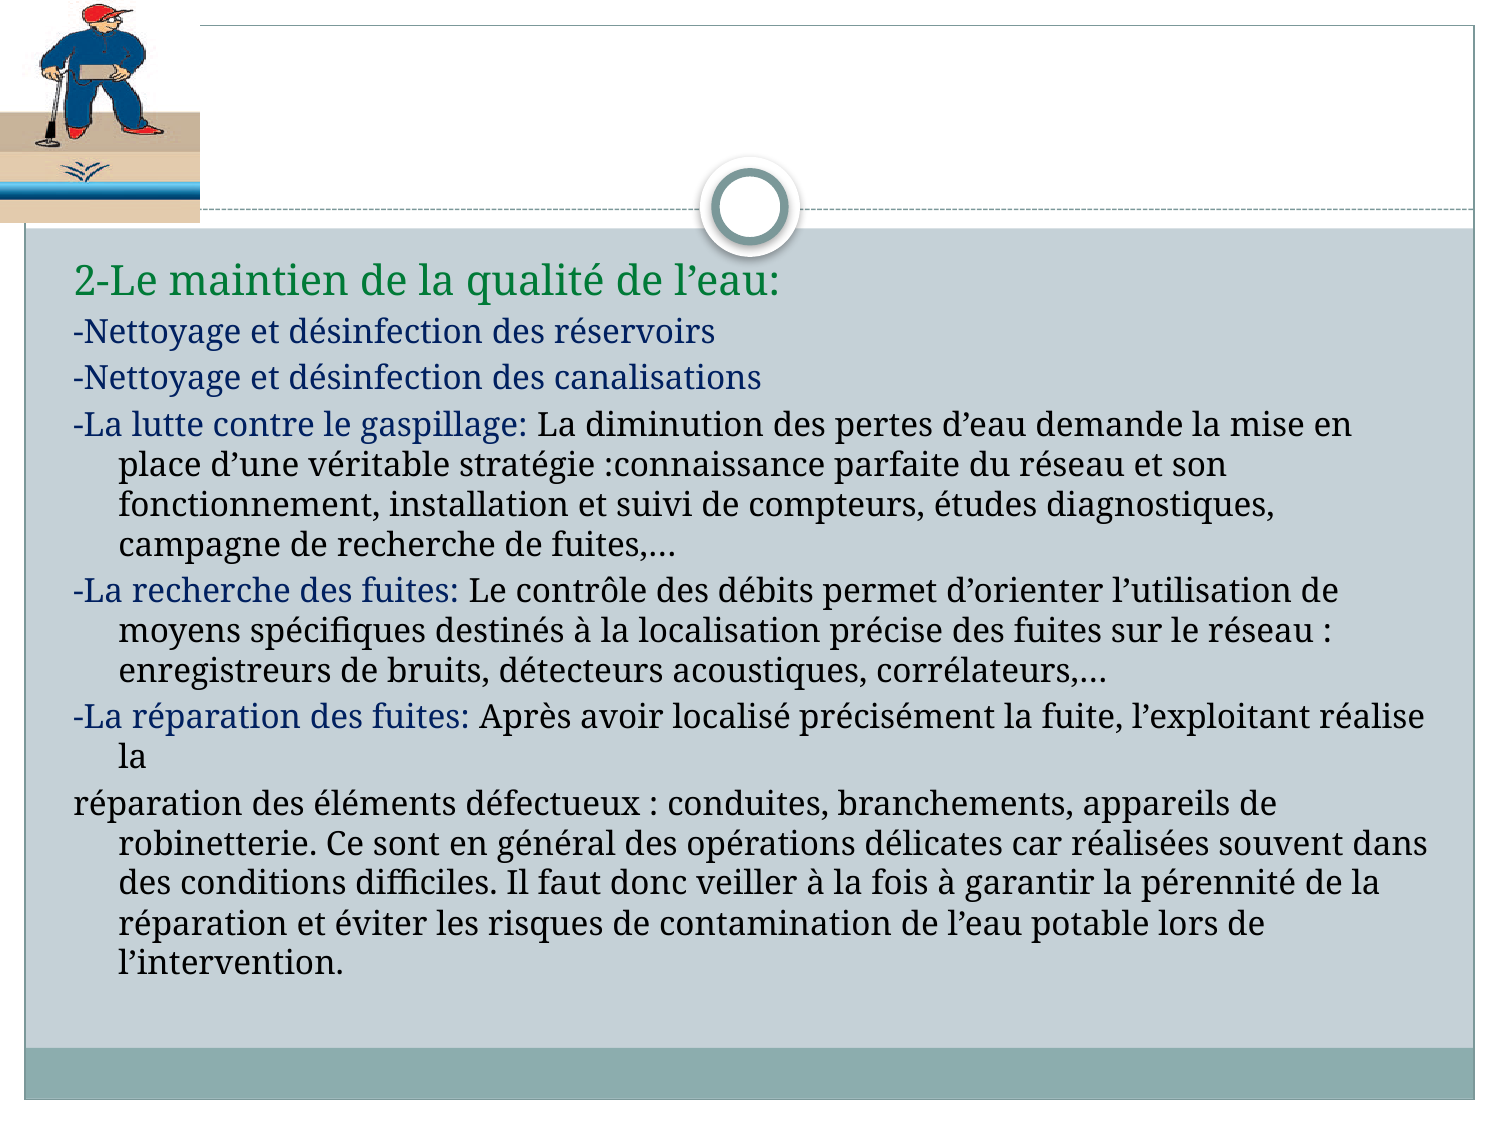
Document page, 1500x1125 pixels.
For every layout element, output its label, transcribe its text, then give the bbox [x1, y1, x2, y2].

list 2-Le maintien de la qualité de l’eau: -Nettoyage et désinfection des réservoirs -Nettoyage et désinfection des canalisations -La lutte contre le gaspillage: La diminution des pertes d’eau demande la mise en place d’une véritable stratégie :connaissance parfaite du réseau et son fonctionnement, installation et suivi de compteurs, études diagnostiques, campagne de recherche de fuites,… -La recherche des fuites: Le contrôle des débits permet d’orienter l’utilisation de moyens spécifiques destinés à la localisation précise des fuites sur le réseau : enregistreurs de bruits, détecteurs acoustiques, corrélateurs,… -La réparation des fuites: Après avoir localisé précisément la fuite, l’exploitant réalise la réparation des éléments défectueux : conduites, branchements, appareils de robinetterie. Ce sont en général des opérations délicates car réalisées souvent dans des conditions difficiles. Il faut donc veiller à la fois à garantir la pérennité de la réparation et éviter les risques de contamination de l’eau potable lors de l’intervention. [58, 246, 1454, 997]
picture [0, 195, 200, 223]
picture [0, 0, 200, 192]
